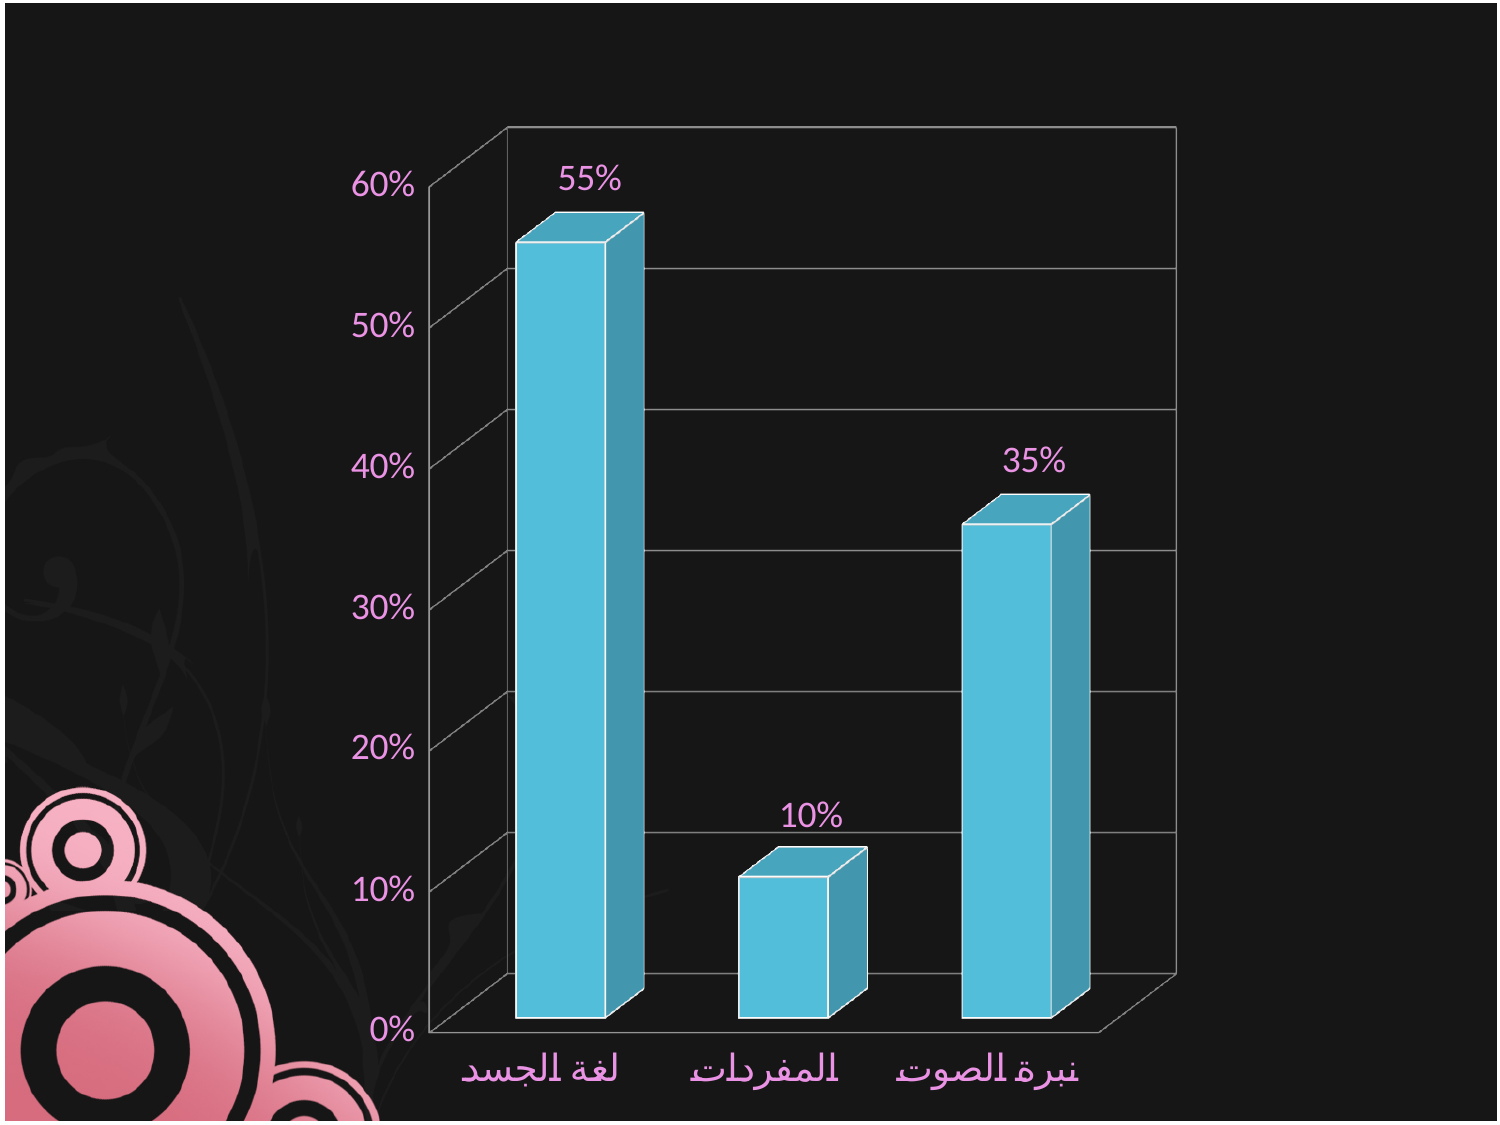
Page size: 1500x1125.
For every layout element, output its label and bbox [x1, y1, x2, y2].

picture [0, 0, 1500, 1125]
chart [17, 42, 1500, 1125]
